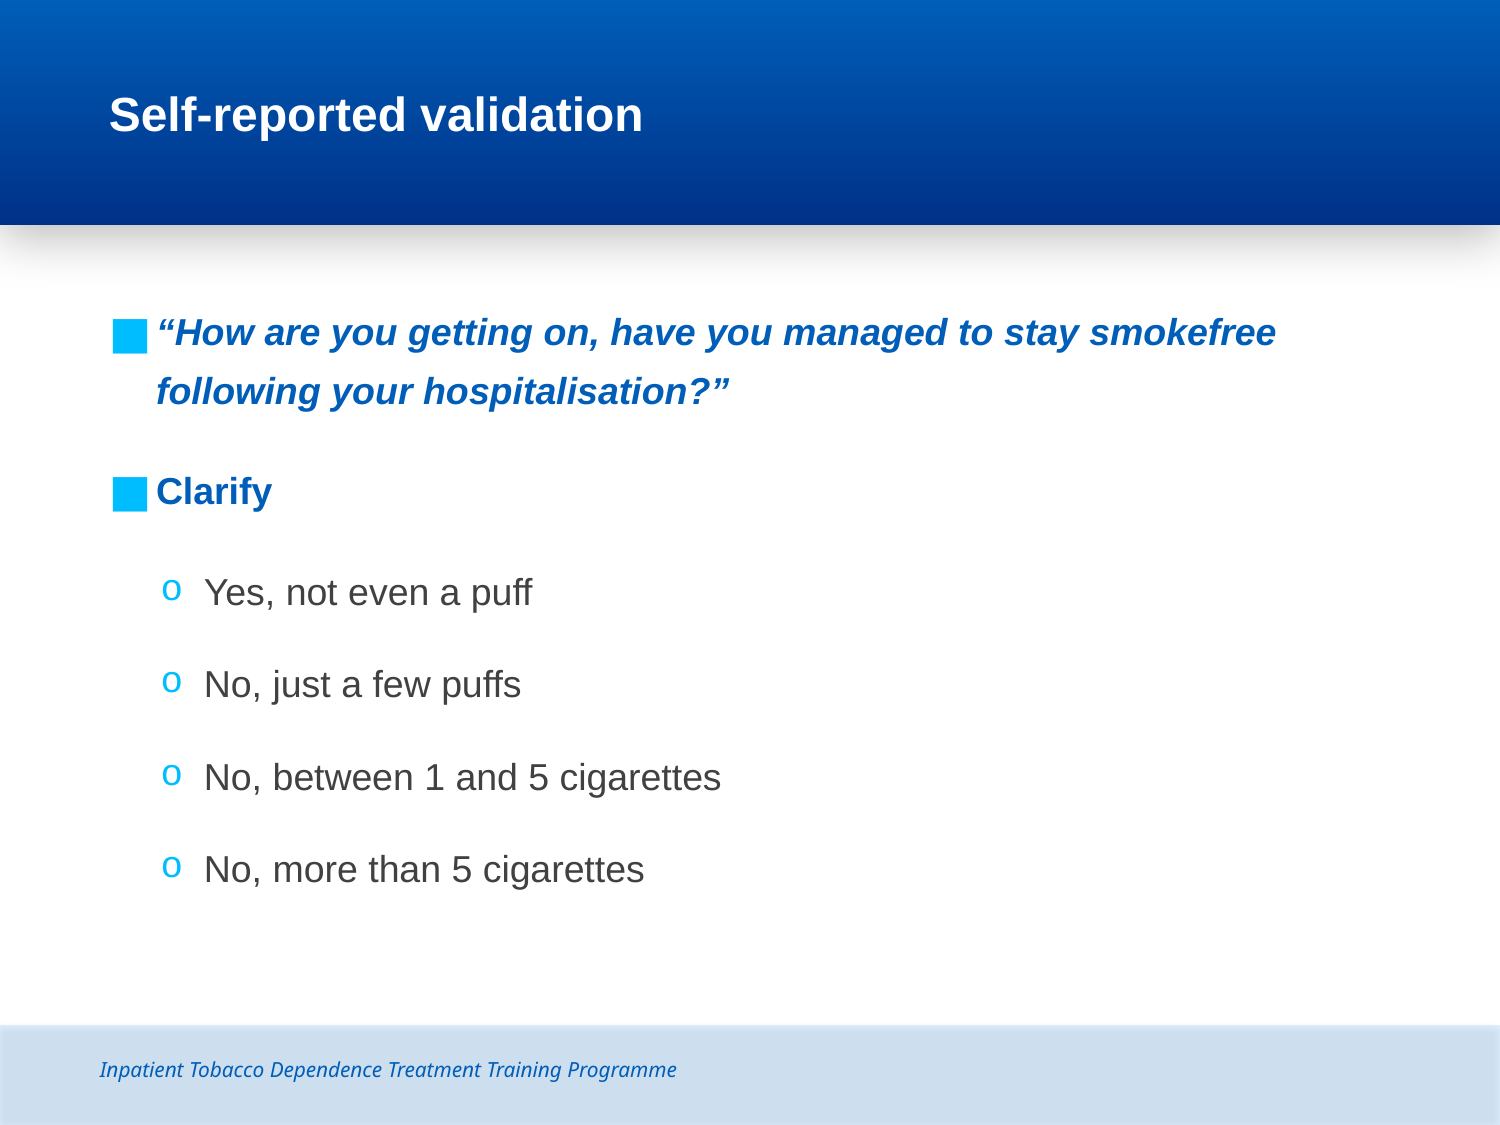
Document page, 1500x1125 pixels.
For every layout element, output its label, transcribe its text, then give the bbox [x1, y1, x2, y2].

title Self-reported validation [93, 24, 1401, 201]
list “How are you getting on, have you managed to stay smokefree following your hospitalisation?” Clarify Yes, not even a puff No, just a few puffs No, between 1 and 5 cigarettes No, more than 5 cigarettes [93, 287, 1401, 976]
footer Inpatient Tobacco Dependence Treatment Training Programme [84, 1038, 790, 1099]
